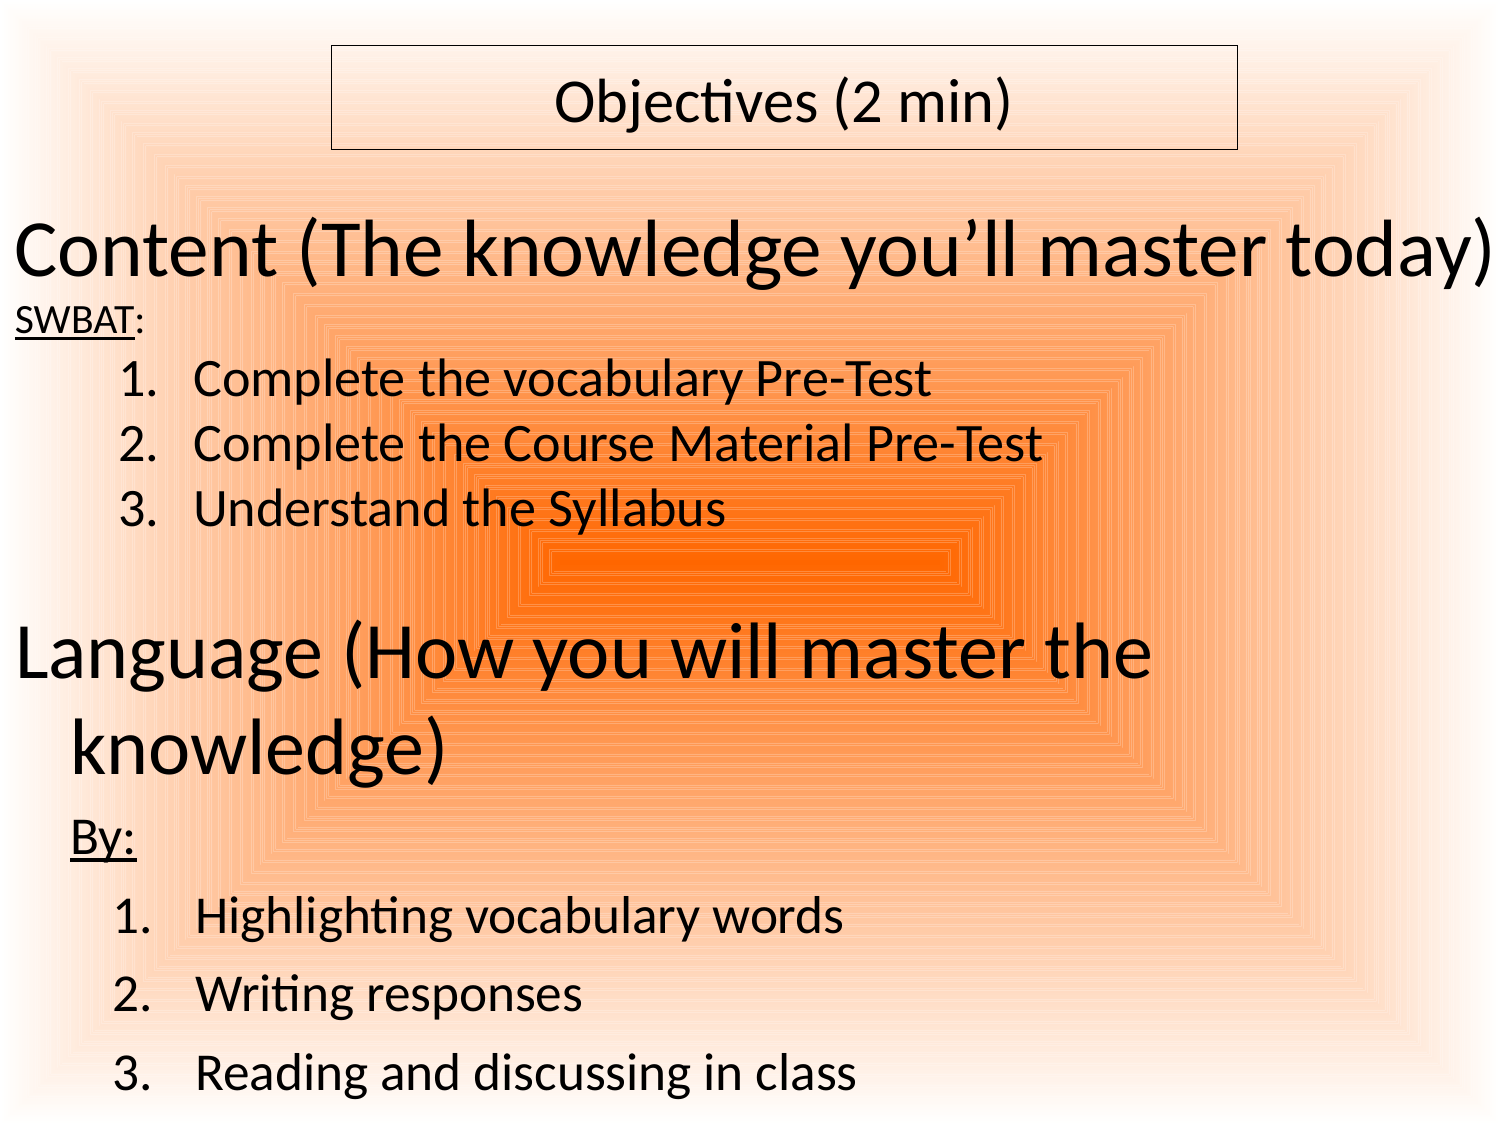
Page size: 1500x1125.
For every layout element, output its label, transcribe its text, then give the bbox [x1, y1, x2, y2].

title Objectives (2 min) [331, 45, 1238, 150]
text_box Content (The knowledge you’ll master today) SWBAT: Complete the vocabulary Pre-Test Complete the Course Material Pre-Test Understand the Syllabus [0, 187, 1500, 720]
list Language (How you will master the knowledge) By: Highlighting vocabulary words Writing responses Reading and discussing in class [0, 720, 1500, 1125]
